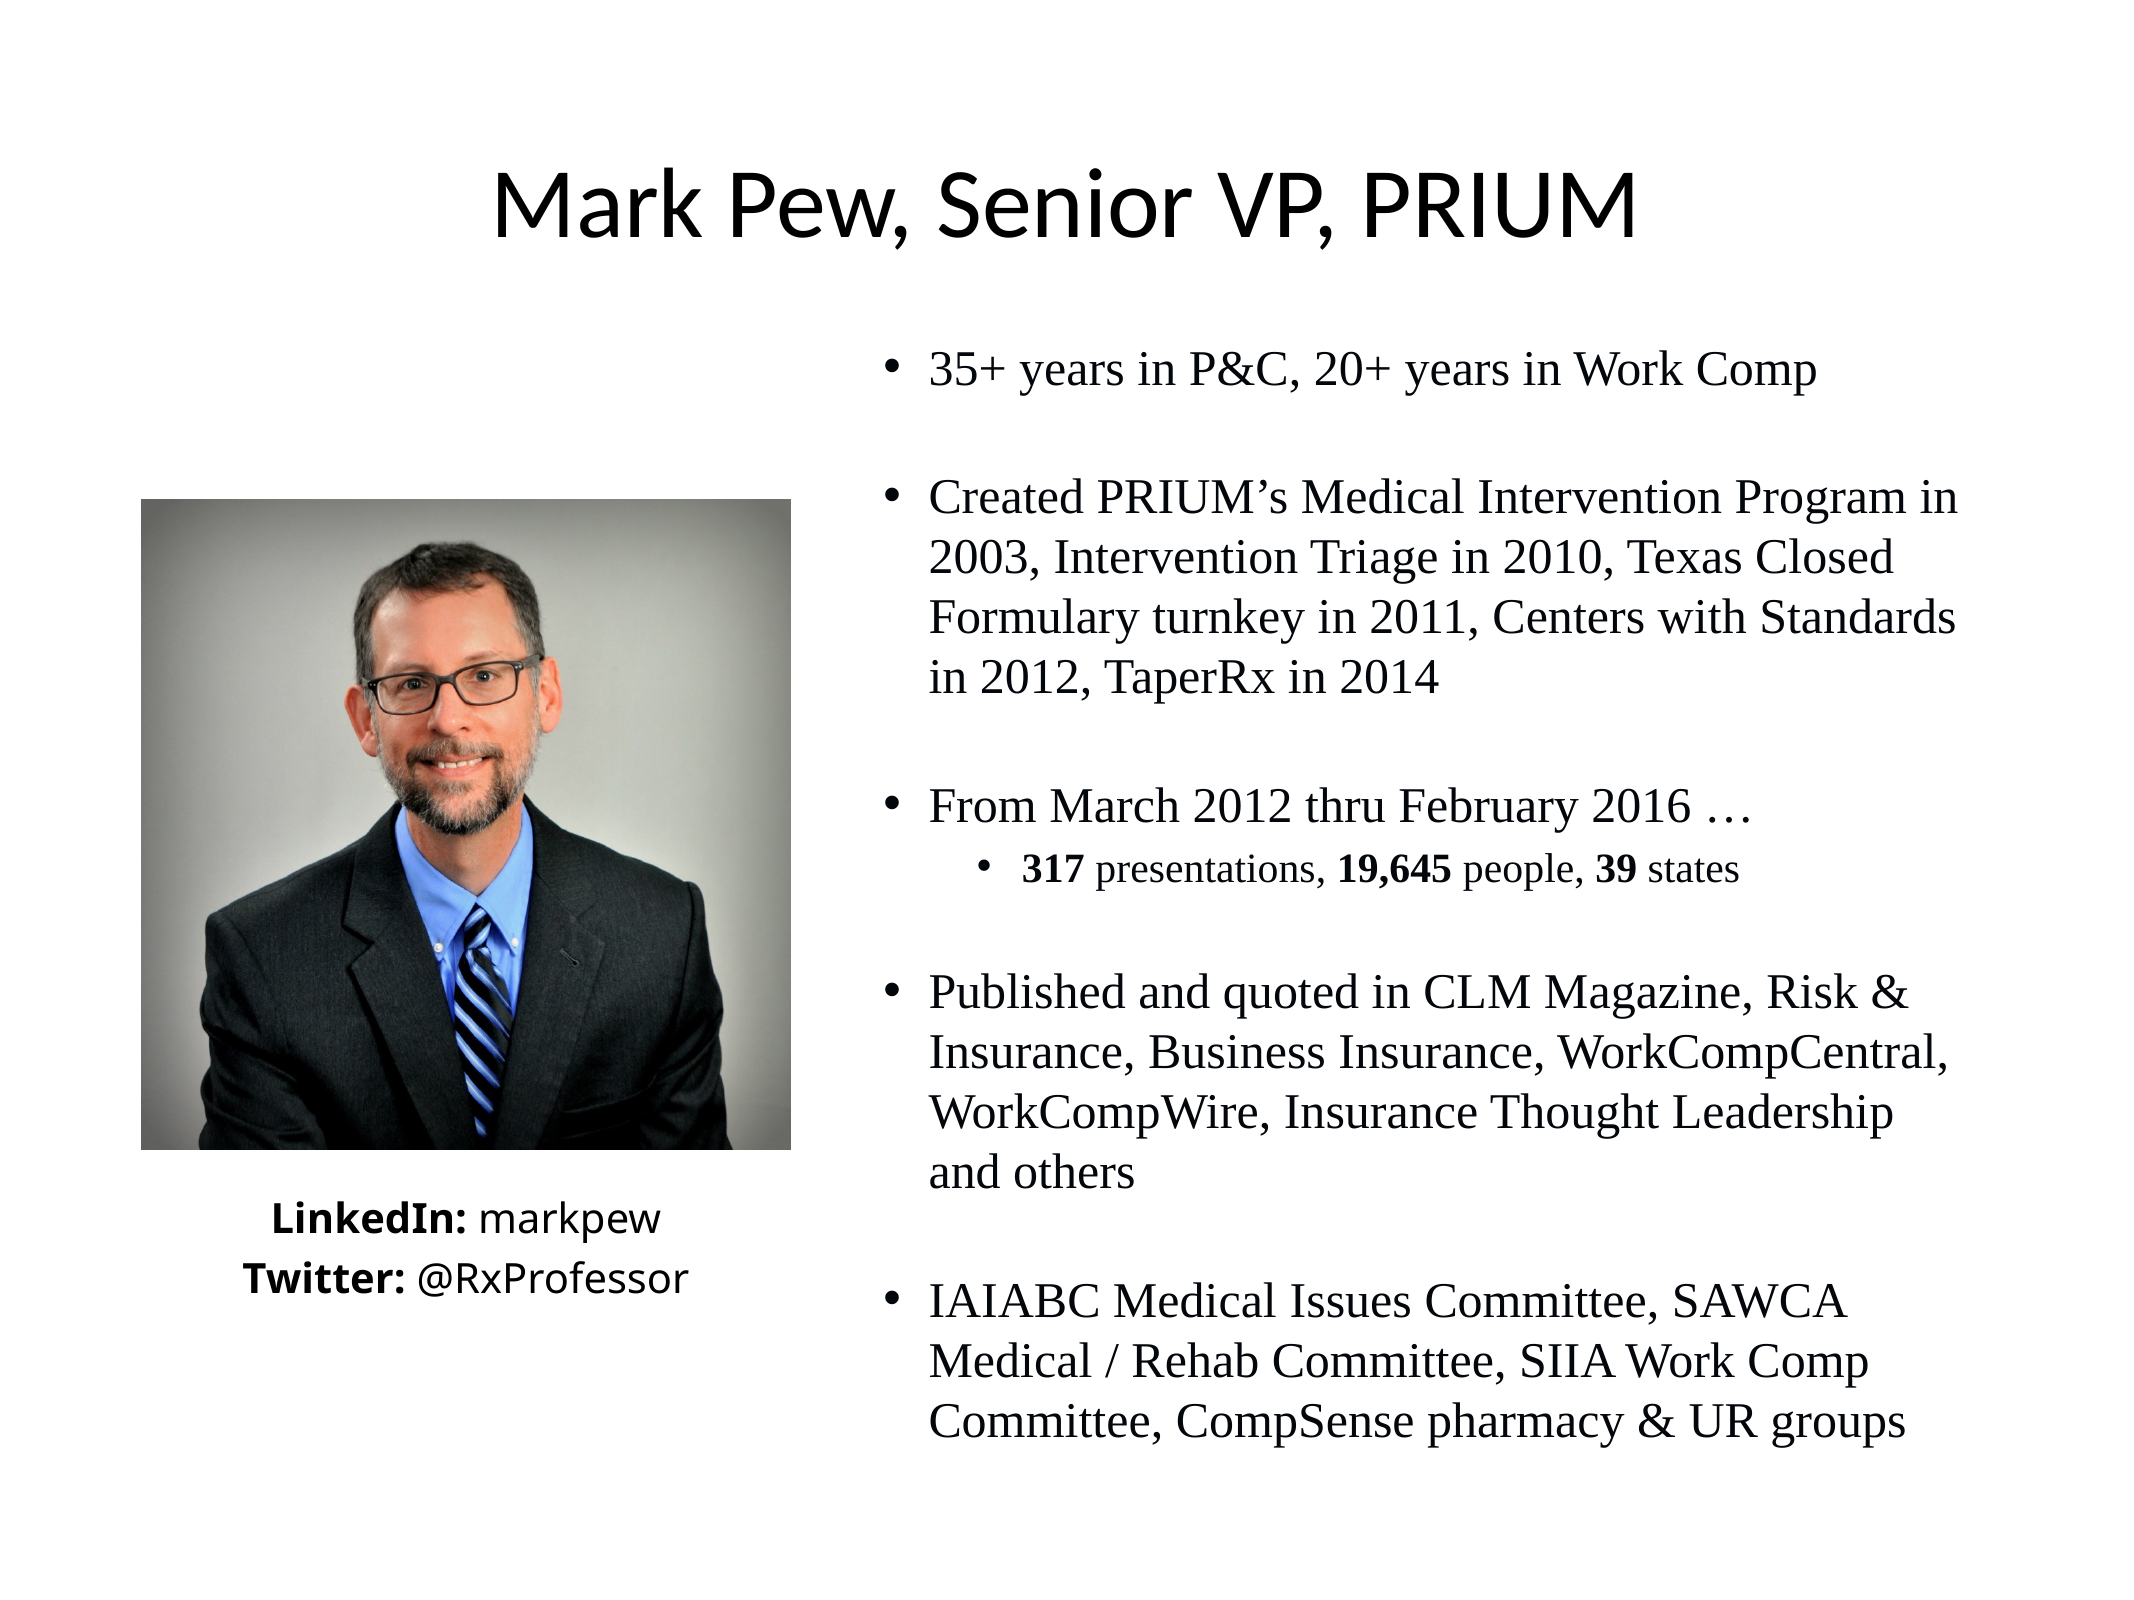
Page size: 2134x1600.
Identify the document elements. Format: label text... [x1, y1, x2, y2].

title Mark Pew, Senior VP, PRIUM [106, 64, 2027, 331]
picture [141, 499, 791, 1151]
text_box LinkedIn: markpew Twitter: @RxProfessor [227, 1174, 705, 1310]
list 35+ years in P&C, 20+ years in Work Comp Created PRIUM’s Medical Intervention Program in 2003, Intervention Triage in 2010, Texas Closed Formulary turnkey in 2011, Centers with Standards in 2012, TaperRx in 2014 From March 2012 thru February 2016 … 317 presentations, 19,645 people, 39 states Published and quoted in CLM Magazine, Risk & Insurance, Business Insurance, WorkCompCentral, WorkCompWire, Insurance Thought Leadership and others IAIABC Medical Issues Committee, SAWCA Medical / Rehab Committee, SIIA Work Comp Committee, CompSense pharmacy & UR groups [816, 331, 1995, 1392]
